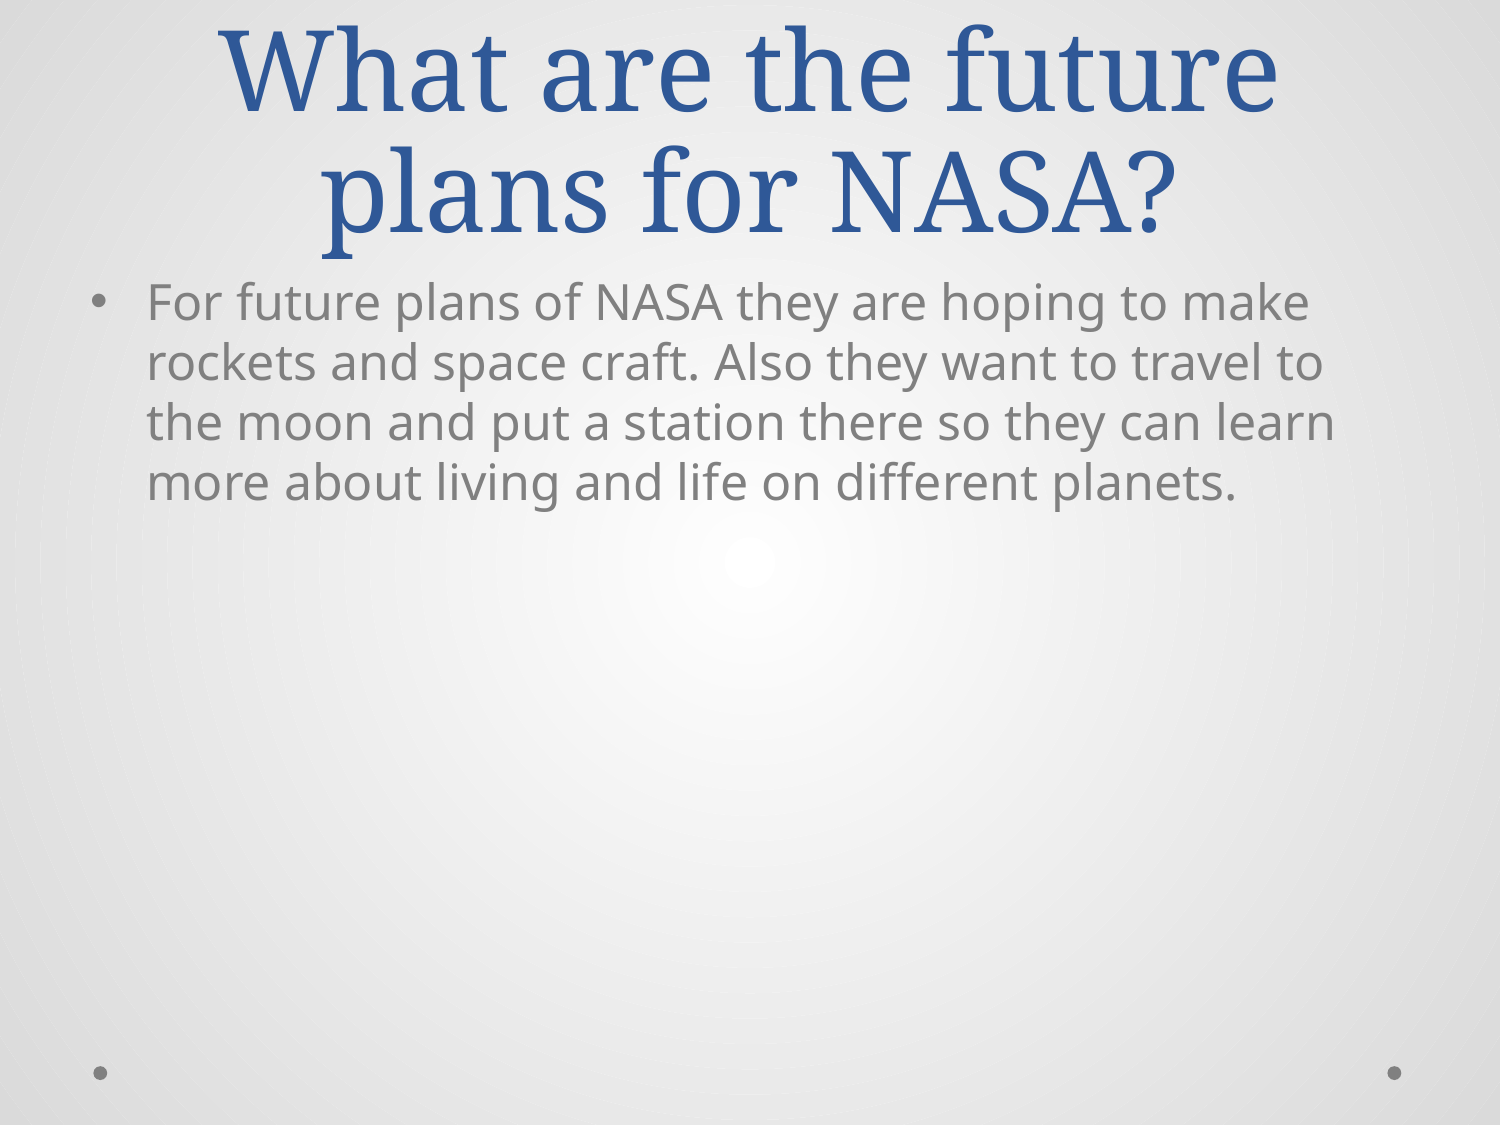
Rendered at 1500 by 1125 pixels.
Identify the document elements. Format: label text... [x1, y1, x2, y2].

title What are the future plans for NASA? [75, 0, 1425, 262]
list For future plans of NASA they are hoping to make rockets and space craft. Also they want to travel to the moon and put a station there so they can learn more about living and life on different planets. [75, 262, 1425, 1005]
